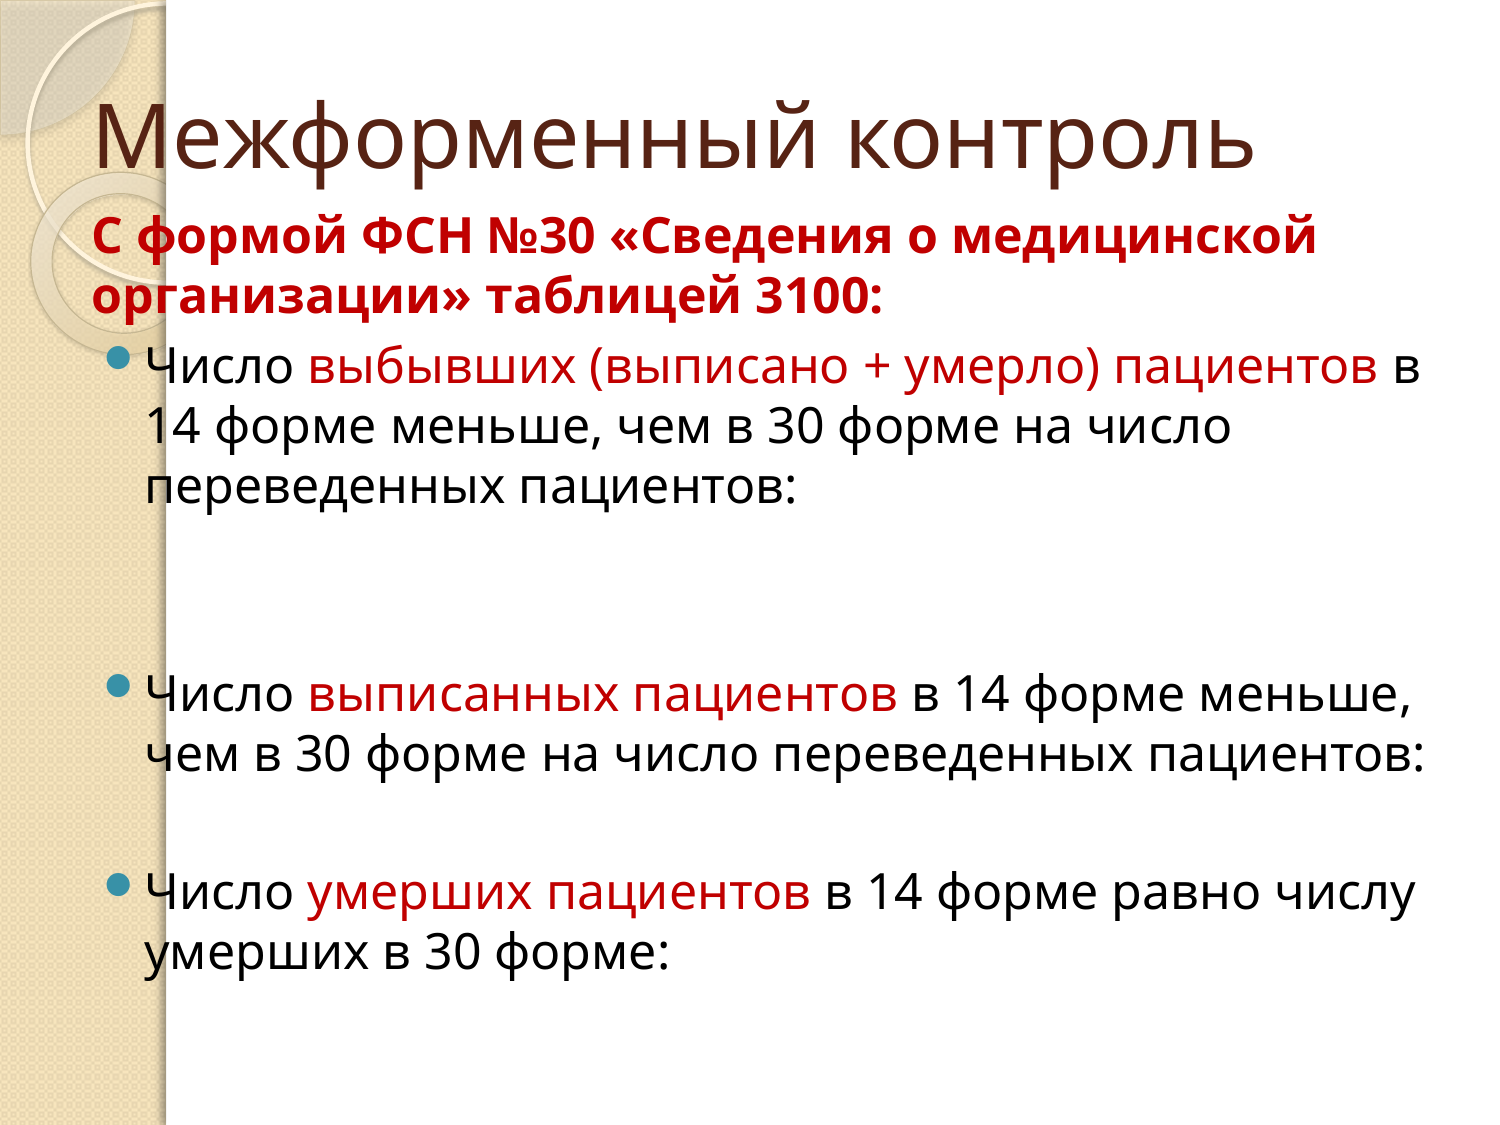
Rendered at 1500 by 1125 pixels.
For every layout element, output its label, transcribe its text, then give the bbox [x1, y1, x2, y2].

list С формой ФСН №30 «Сведения о медицинской организации» таблицей 3100: Число выбывших (выписано + умерло) пациентов в 14 форме меньше, чем в 30 форме на число переведенных пациентов: Число выписанных пациентов в 14 форме меньше, чем в 30 форме на число переведенных пациентов: Число умерших пациентов в 14 форме равно числу умерших в 30 форме: [76, 196, 1447, 1039]
title Межформенный контроль [76, 66, 1355, 196]
